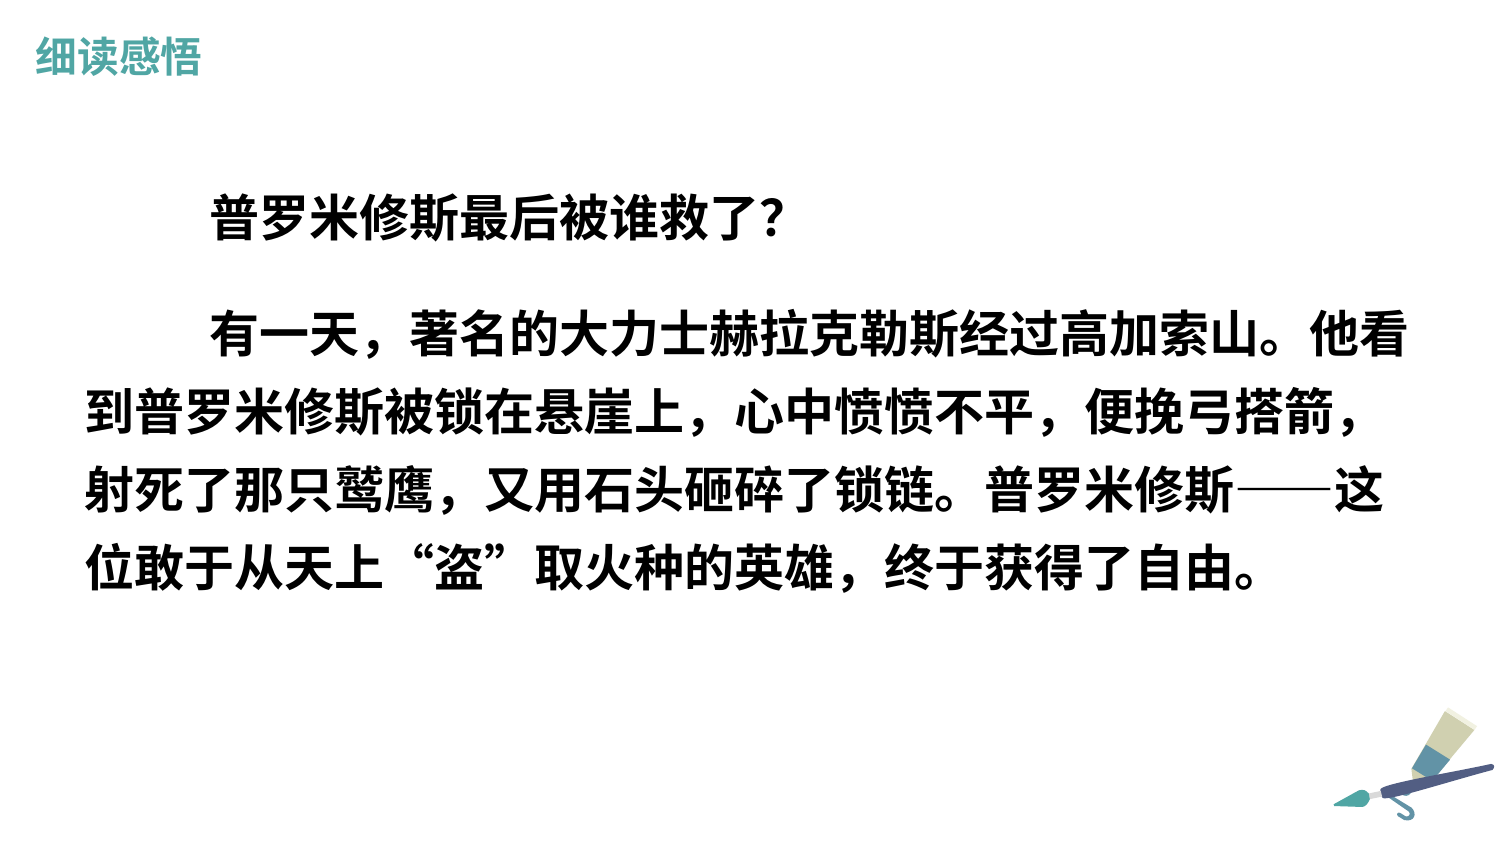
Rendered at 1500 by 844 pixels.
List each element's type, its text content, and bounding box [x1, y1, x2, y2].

text_box 有一天，著名的大力士赫拉克勒斯经过高加索山。他看到普罗米修斯被锁在悬崖上，心中愤愤不平，便挽弓搭箭，射死了那只鹫鹰，又用石头砸碎了锁链。普罗米修斯——这位敢于从天上“盗”取火种的英雄，终于获得了自由。 [73, 278, 1427, 602]
text_box 普罗米修斯最后被谁救了？ [73, 180, 1044, 253]
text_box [1358, 708, 1481, 844]
text_box 细读感悟 [24, 25, 261, 87]
